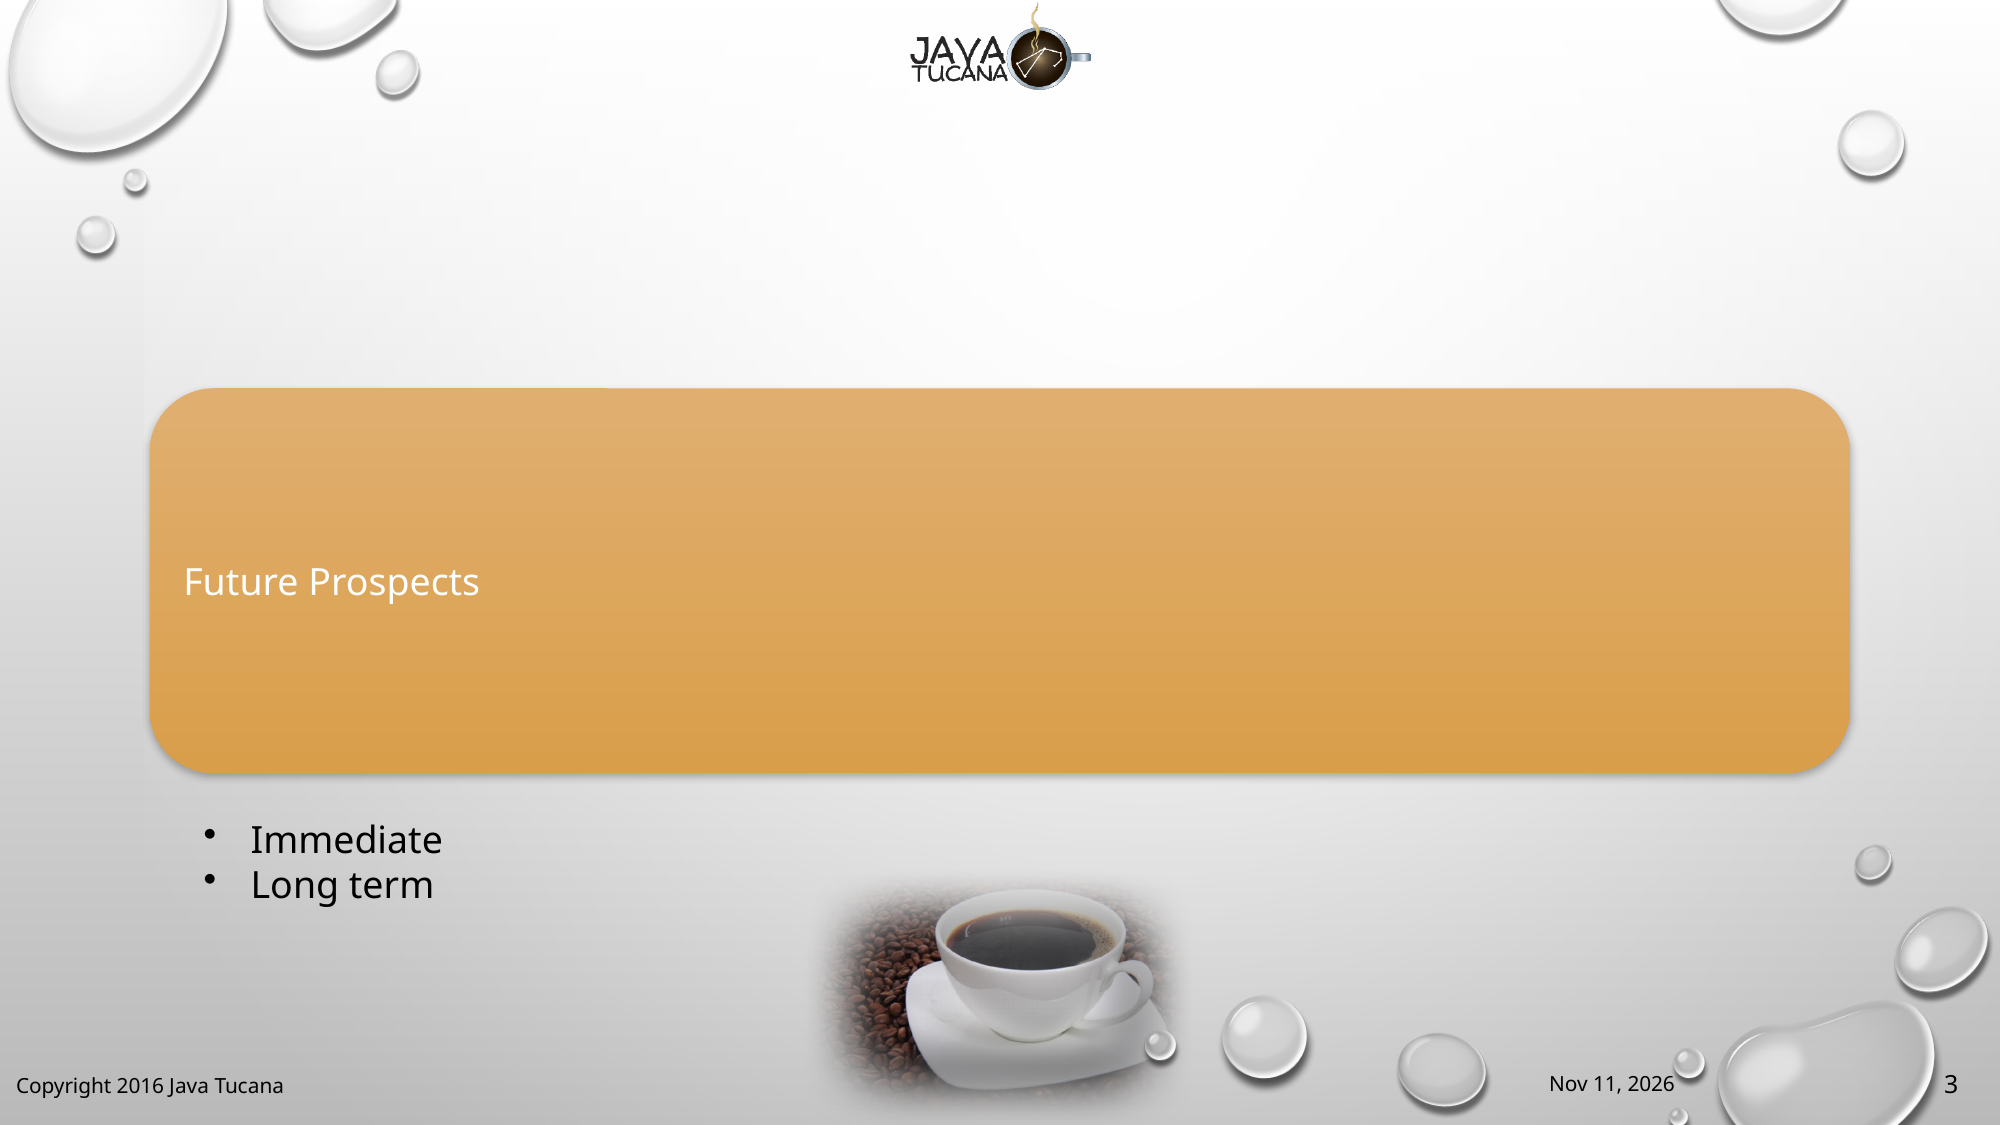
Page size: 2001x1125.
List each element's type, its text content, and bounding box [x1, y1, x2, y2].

footer Copyright 2016 Java Tucana [1, 1055, 1096, 1116]
slide_number 3 [1848, 1055, 1974, 1116]
picture [0, 0, 2001, 1125]
slide_number 18-Mar-16 [1239, 1055, 1690, 1116]
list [149, 388, 1851, 951]
